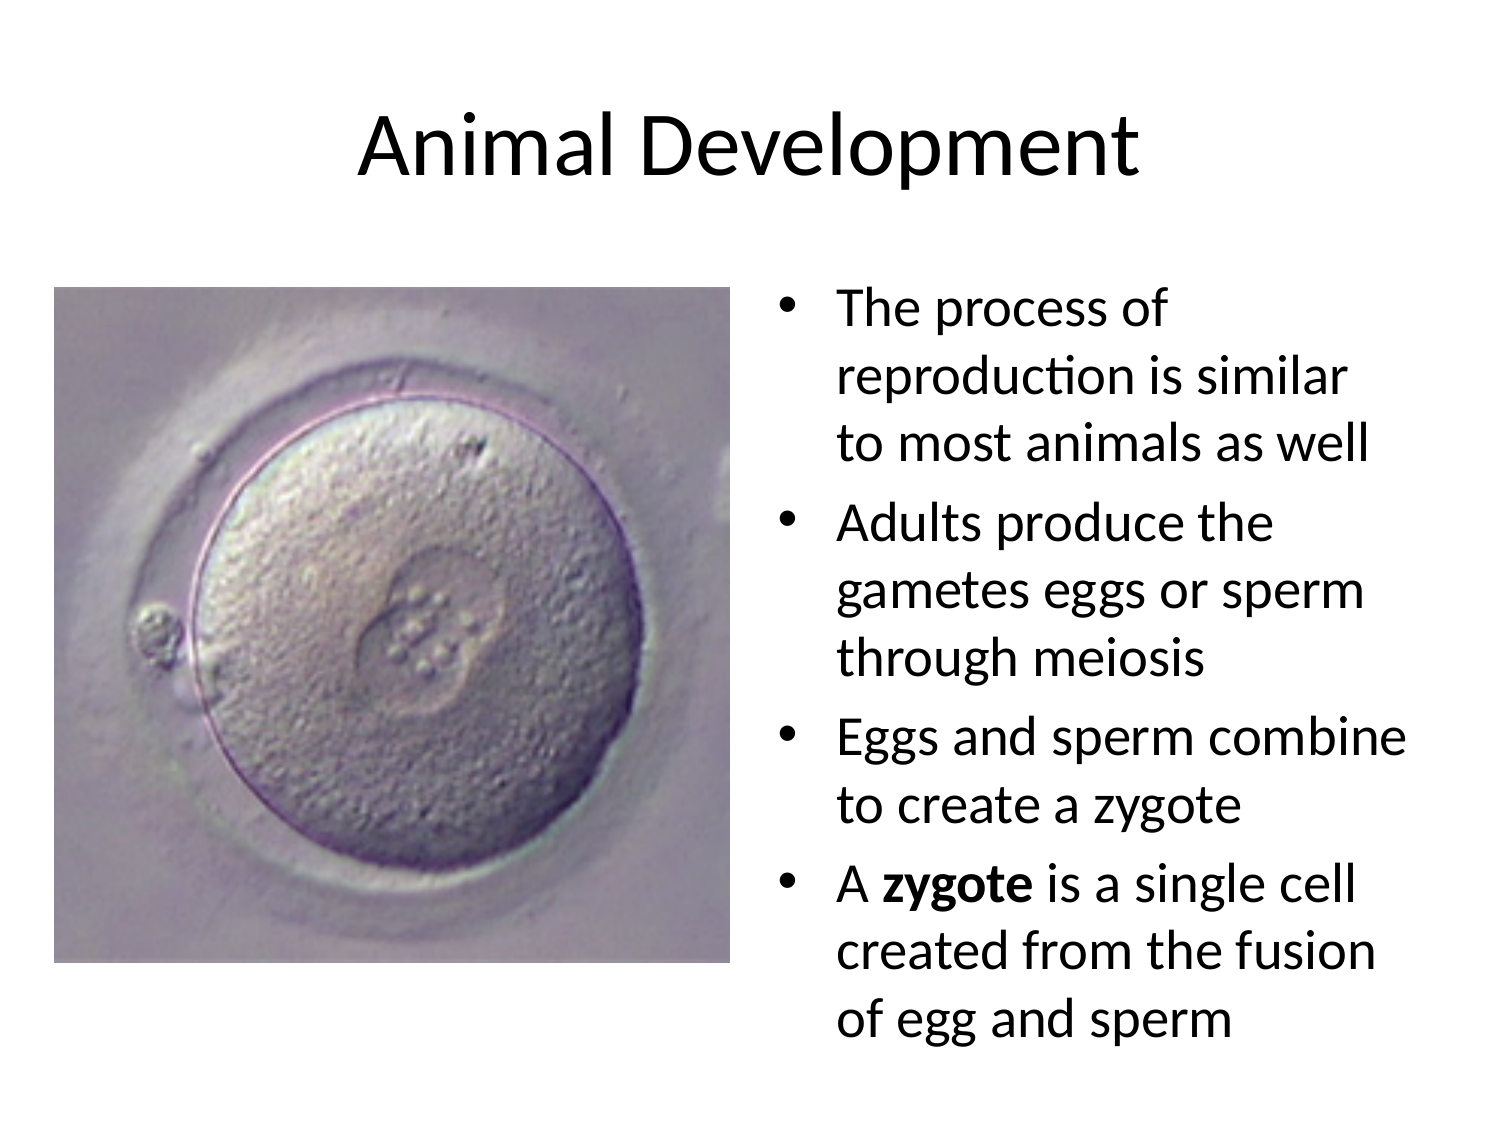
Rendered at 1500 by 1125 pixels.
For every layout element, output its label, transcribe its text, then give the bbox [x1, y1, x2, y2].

title Animal Development [75, 45, 1425, 233]
picture [54, 287, 731, 963]
list The process of reproduction is similar to most animals as well Adults produce the gametes eggs or sperm through meiosis Eggs and sperm combine to create a zygote A zygote is a single cell created from the fusion of egg and sperm [762, 262, 1425, 1075]
